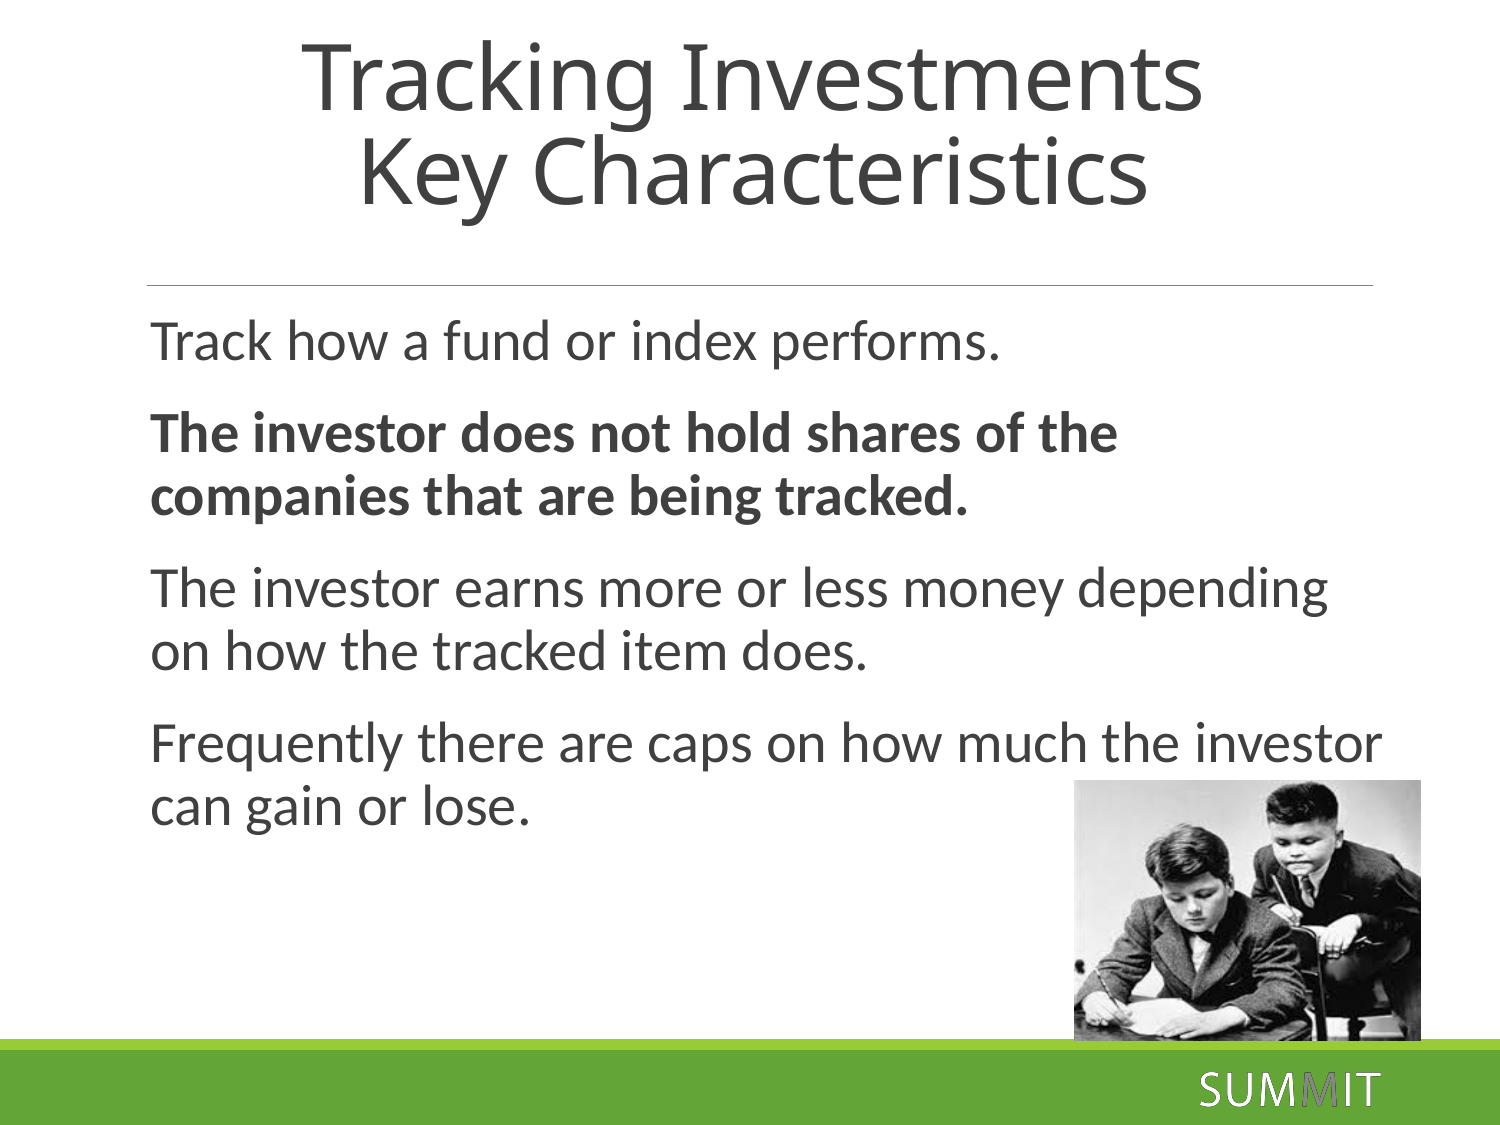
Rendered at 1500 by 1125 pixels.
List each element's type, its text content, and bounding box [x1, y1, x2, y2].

list Track how a fund or index performs. The investor does not hold shares of the companies that are being tracked. The investor earns more or less money depending on how the tracked item does. Frequently there are caps on how much the investor can gain or lose. [135, 302, 1386, 963]
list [1073, 780, 1421, 1041]
picture [1196, 1041, 1386, 1125]
title Tracking Investments Key Characteristics [135, 27, 1373, 232]
